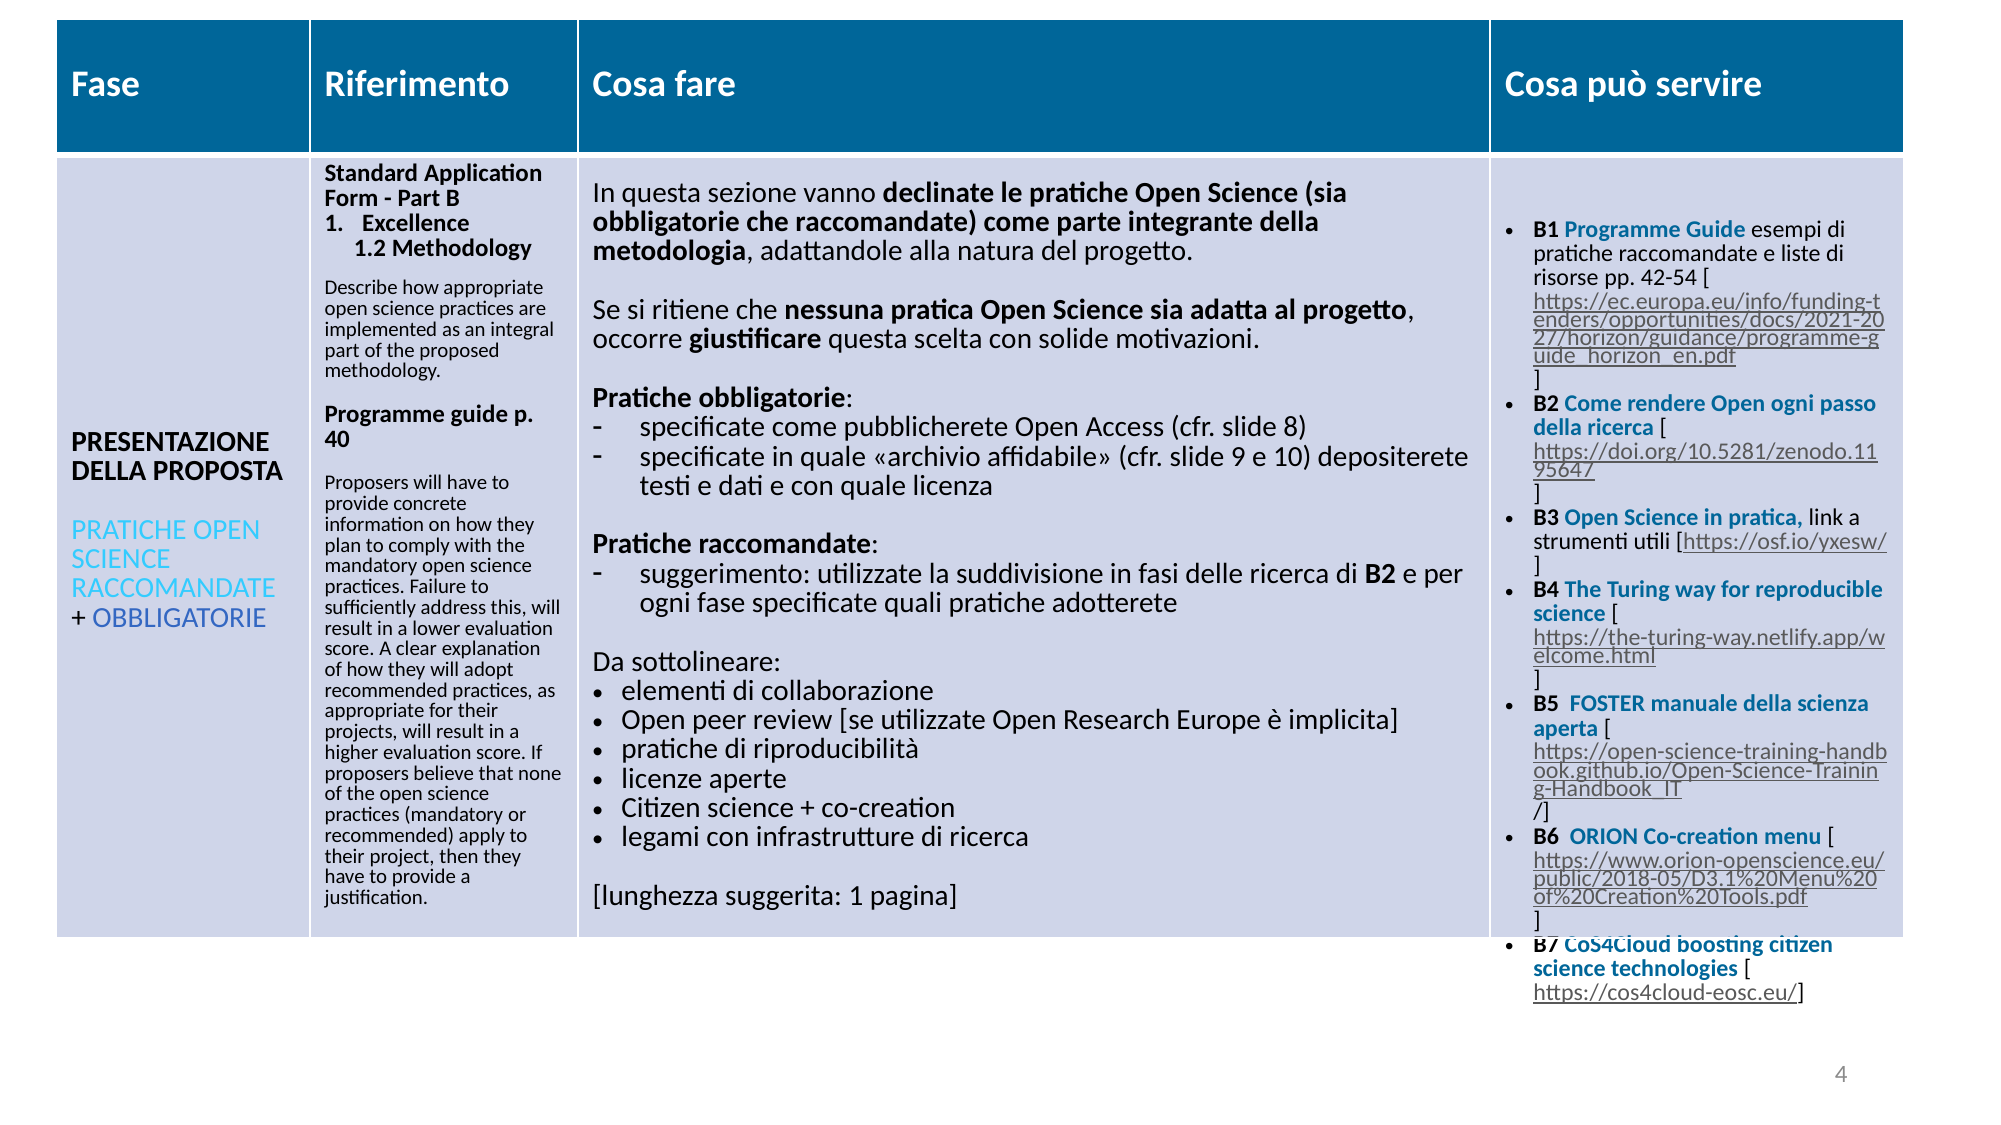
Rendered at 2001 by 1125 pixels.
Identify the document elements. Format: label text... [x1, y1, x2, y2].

table_header Fase [57, 20, 309, 152]
table_header Riferimento [311, 20, 577, 152]
table_cell Standard Application Form - Part B Excellence 1.2 Methodology Describe how appropriate open science practices are implemented as an integral part of the proposed methodology. Programme guide p. 40 Proposers will have to provide concrete information on how they plan to comply with the mandatory open science practices. Failure to sufficiently address this, will result in a lower evaluation score. A clear explanation of how they will adopt recommended practices, as appropriate for their projects, will result in a higher evaluation score. If proposers believe that none of the open science practices (mandatory or recommended) apply to their project, then they have to provide a justification. [311, 158, 577, 937]
table_header Cosa fare [579, 20, 1489, 152]
table_cell B1 Programme Guide esempi di pratiche raccomandate e liste di risorse pp. 42-54 [https://ec.europa.eu/info/funding-tenders/opportunities/docs/2021-2027/horizon/guidance/programme-guide_horizon_en.pdf] B2 Come rendere Open ogni passo della ricerca [https://doi.org/10.5281/zenodo.1195647] B3 Open Science in pratica, link a strumenti utili [https://osf.io/yxesw/] B4 The Turing way for reproducible science [https://the-turing-way.netlify.app/welcome.html] B5 FOSTER manuale della scienza aperta [https://open-science-training-handbook.github.io/Open-Science-Training-Handbook_IT/] B6 ORION Co-creation menu [https://www.orion-openscience.eu/public/2018-05/D3.1%20Menu%20of%20Creation%20Tools.pdf] B7 CoS4Cloud boosting citizen science technologies [https://cos4cloud-eosc.eu/] [1491, 158, 1903, 937]
table_cell PRESENTAZIONE DELLA PROPOSTA PRATICHE OPEN SCIENCE RACCOMANDATE + OBBLIGATORIE [57, 158, 309, 937]
slide_number 4 [1412, 1042, 1863, 1103]
table_cell In questa sezione vanno declinate le pratiche Open Science (sia obbligatorie che raccomandate) come parte integrante della metodologia, adattandole alla natura del progetto. Se si ritiene che nessuna pratica Open Science sia adatta al progetto, occorre giustificare questa scelta con solide motivazioni. Pratiche obbligatorie: specificate come pubblicherete Open Access (cfr. slide 8) specificate in quale «archivio affidabile» (cfr. slide 9 e 10) depositerete testi e dati e con quale licenza Pratiche raccomandate: suggerimento: utilizzate la suddivisione in fasi delle ricerca di B2 e per ogni fase specificate quali pratiche adotterete Da sottolineare: elementi di collaborazione Open peer review [se utilizzate Open Research Europe è implicita] pratiche di riproducibilità licenze aperte Citizen science + co-creation legami con infrastrutture di ricerca [lunghezza suggerita: 1 pagina] [579, 158, 1489, 937]
table_header Cosa può servire [1491, 20, 1903, 152]
